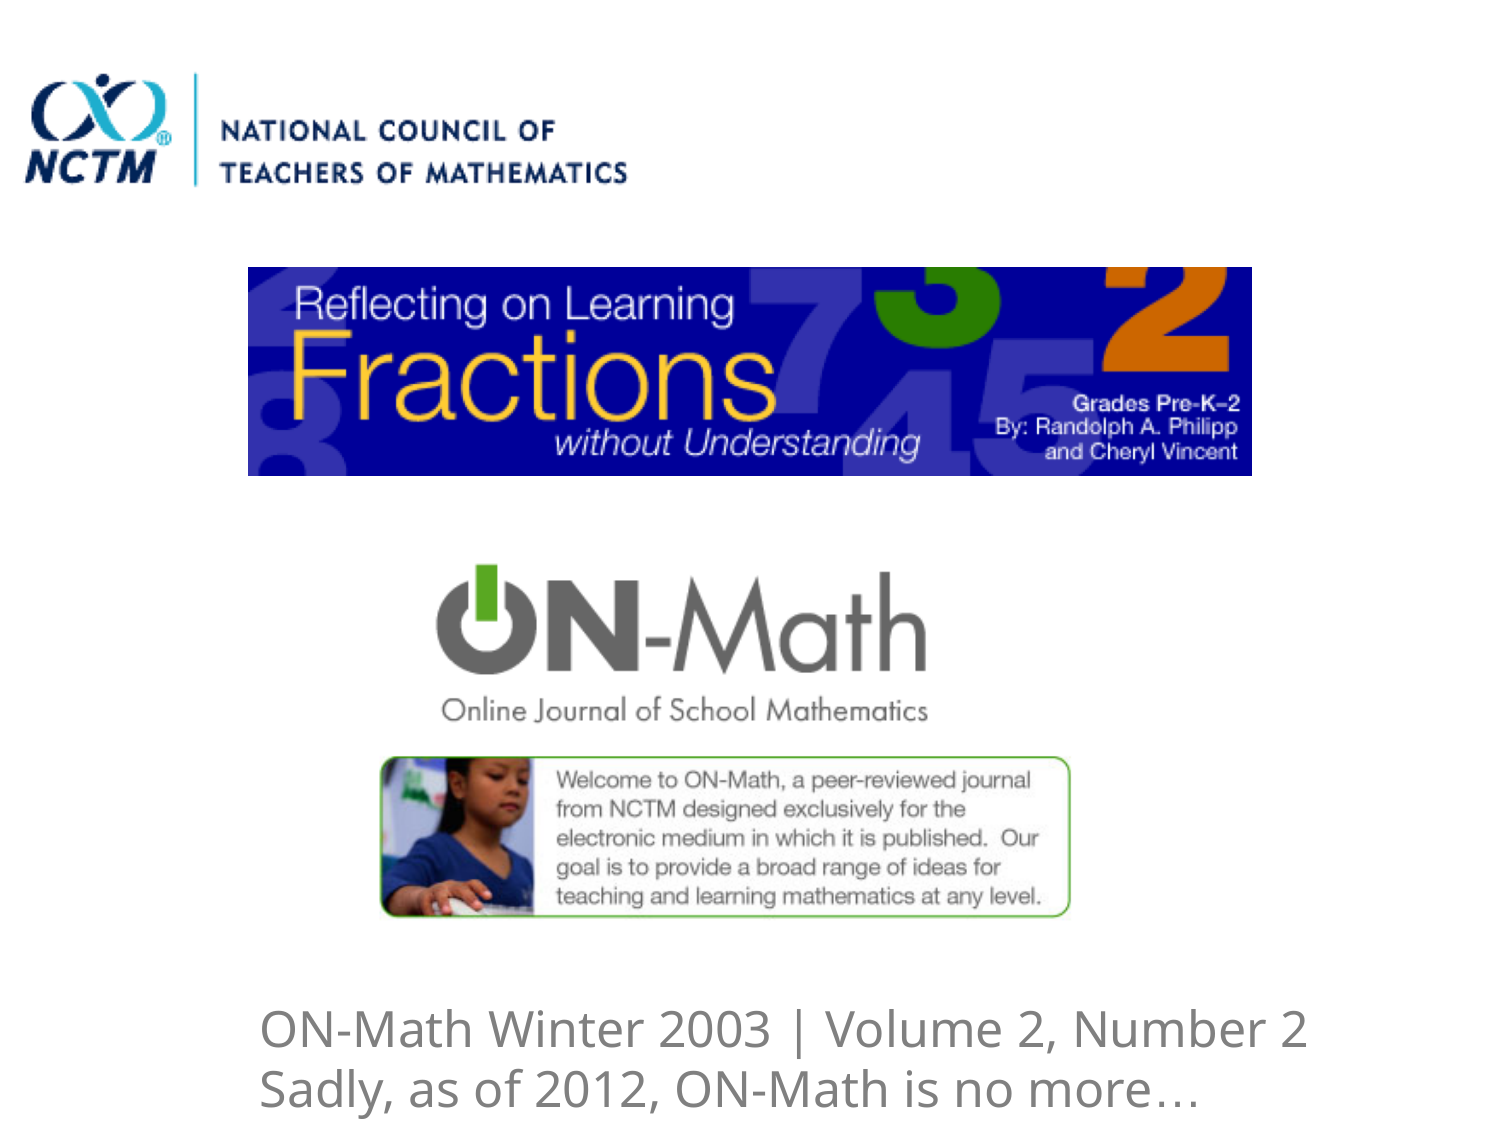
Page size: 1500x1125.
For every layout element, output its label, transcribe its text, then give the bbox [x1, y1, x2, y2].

text_box ON-Math Winter 2003 | Volume 2, Number 2 Sadly, as of 2012, ON-Math is no more… [245, 990, 1325, 1125]
picture [0, 42, 657, 214]
picture [248, 267, 1252, 476]
picture [356, 562, 1095, 936]
